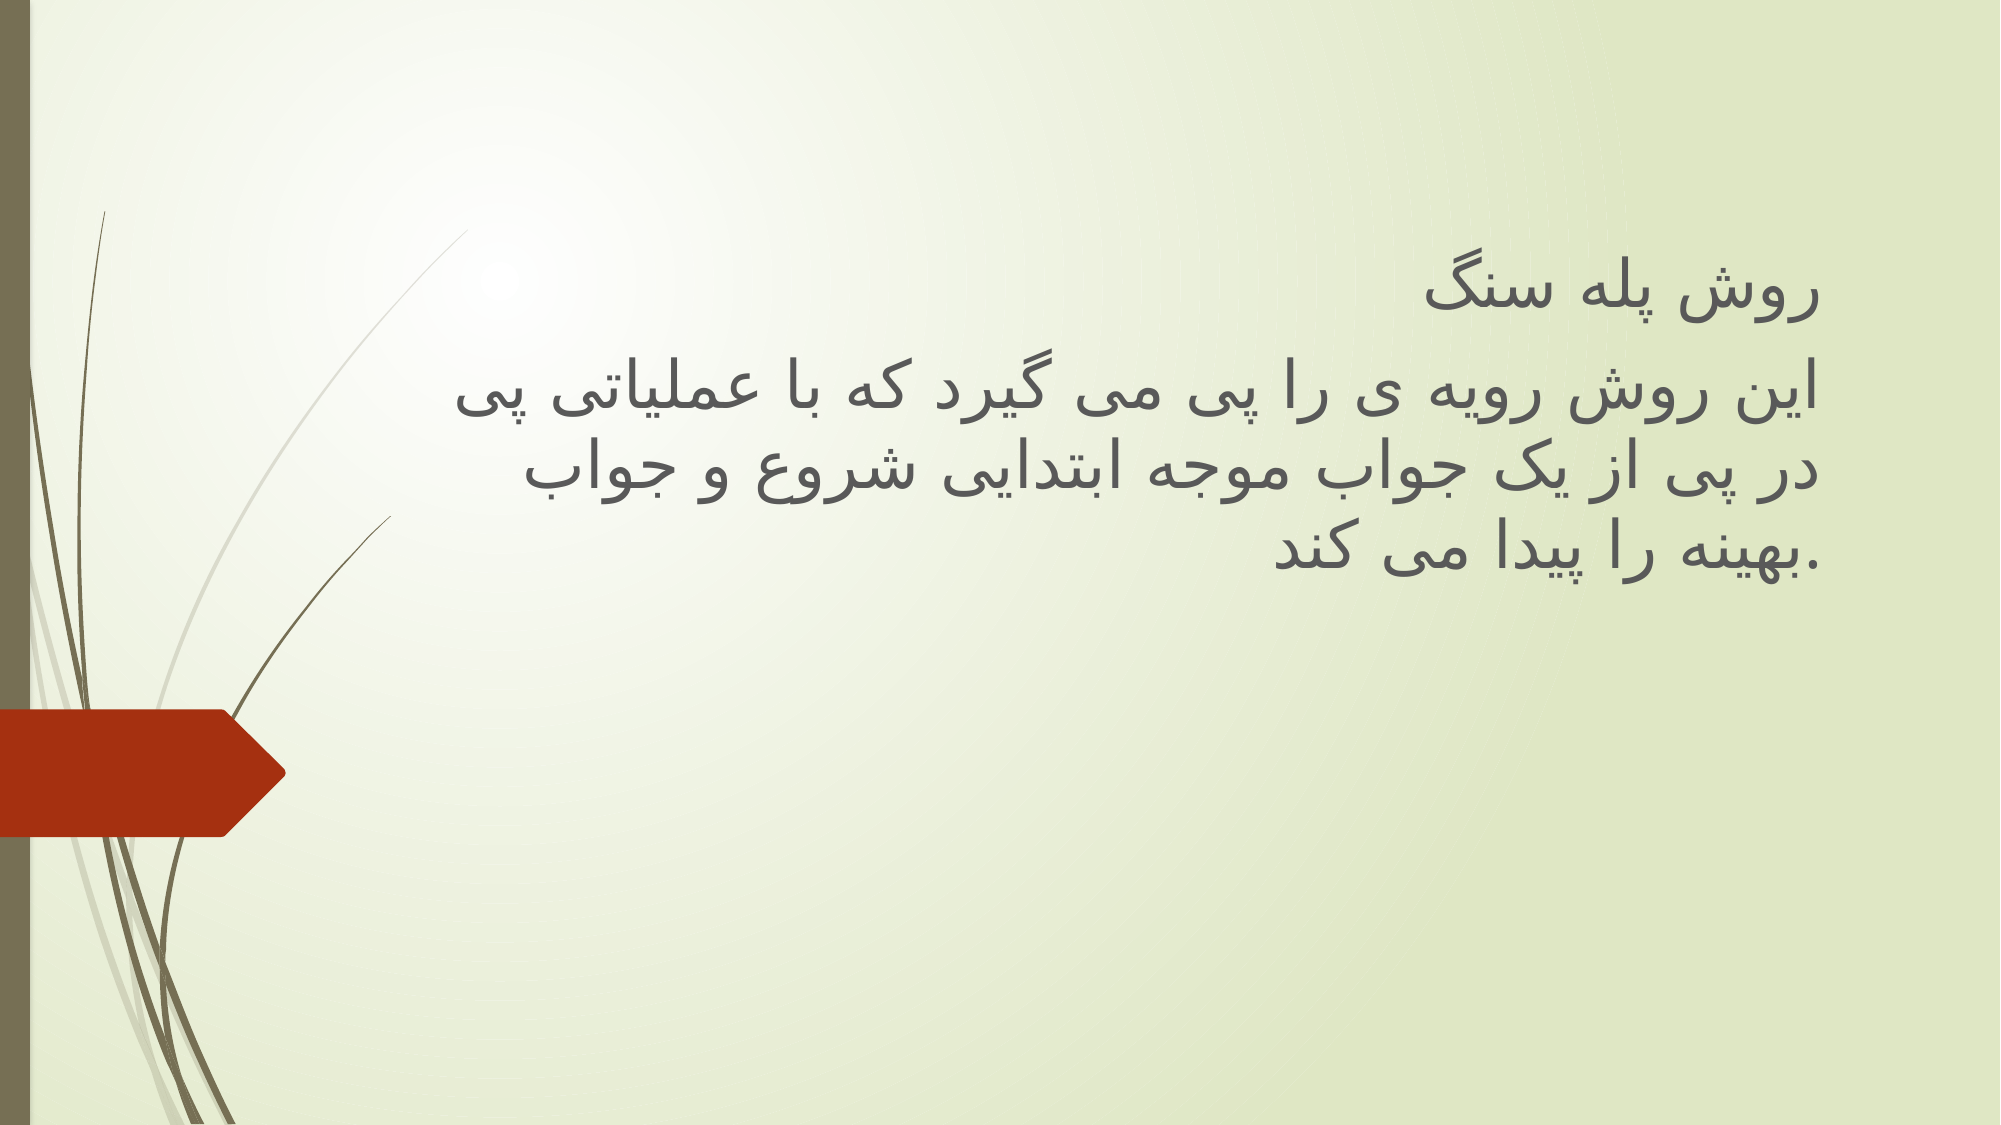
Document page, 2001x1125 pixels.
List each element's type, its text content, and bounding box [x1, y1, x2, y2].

subtitle روش پله سنگ این روش رویه ی را پی می گیرد که با عملیاتی پی در پی از یک جواب موجه ابتدایی شروع و جواب بهینه را پیدا می کند. [375, 233, 1838, 825]
